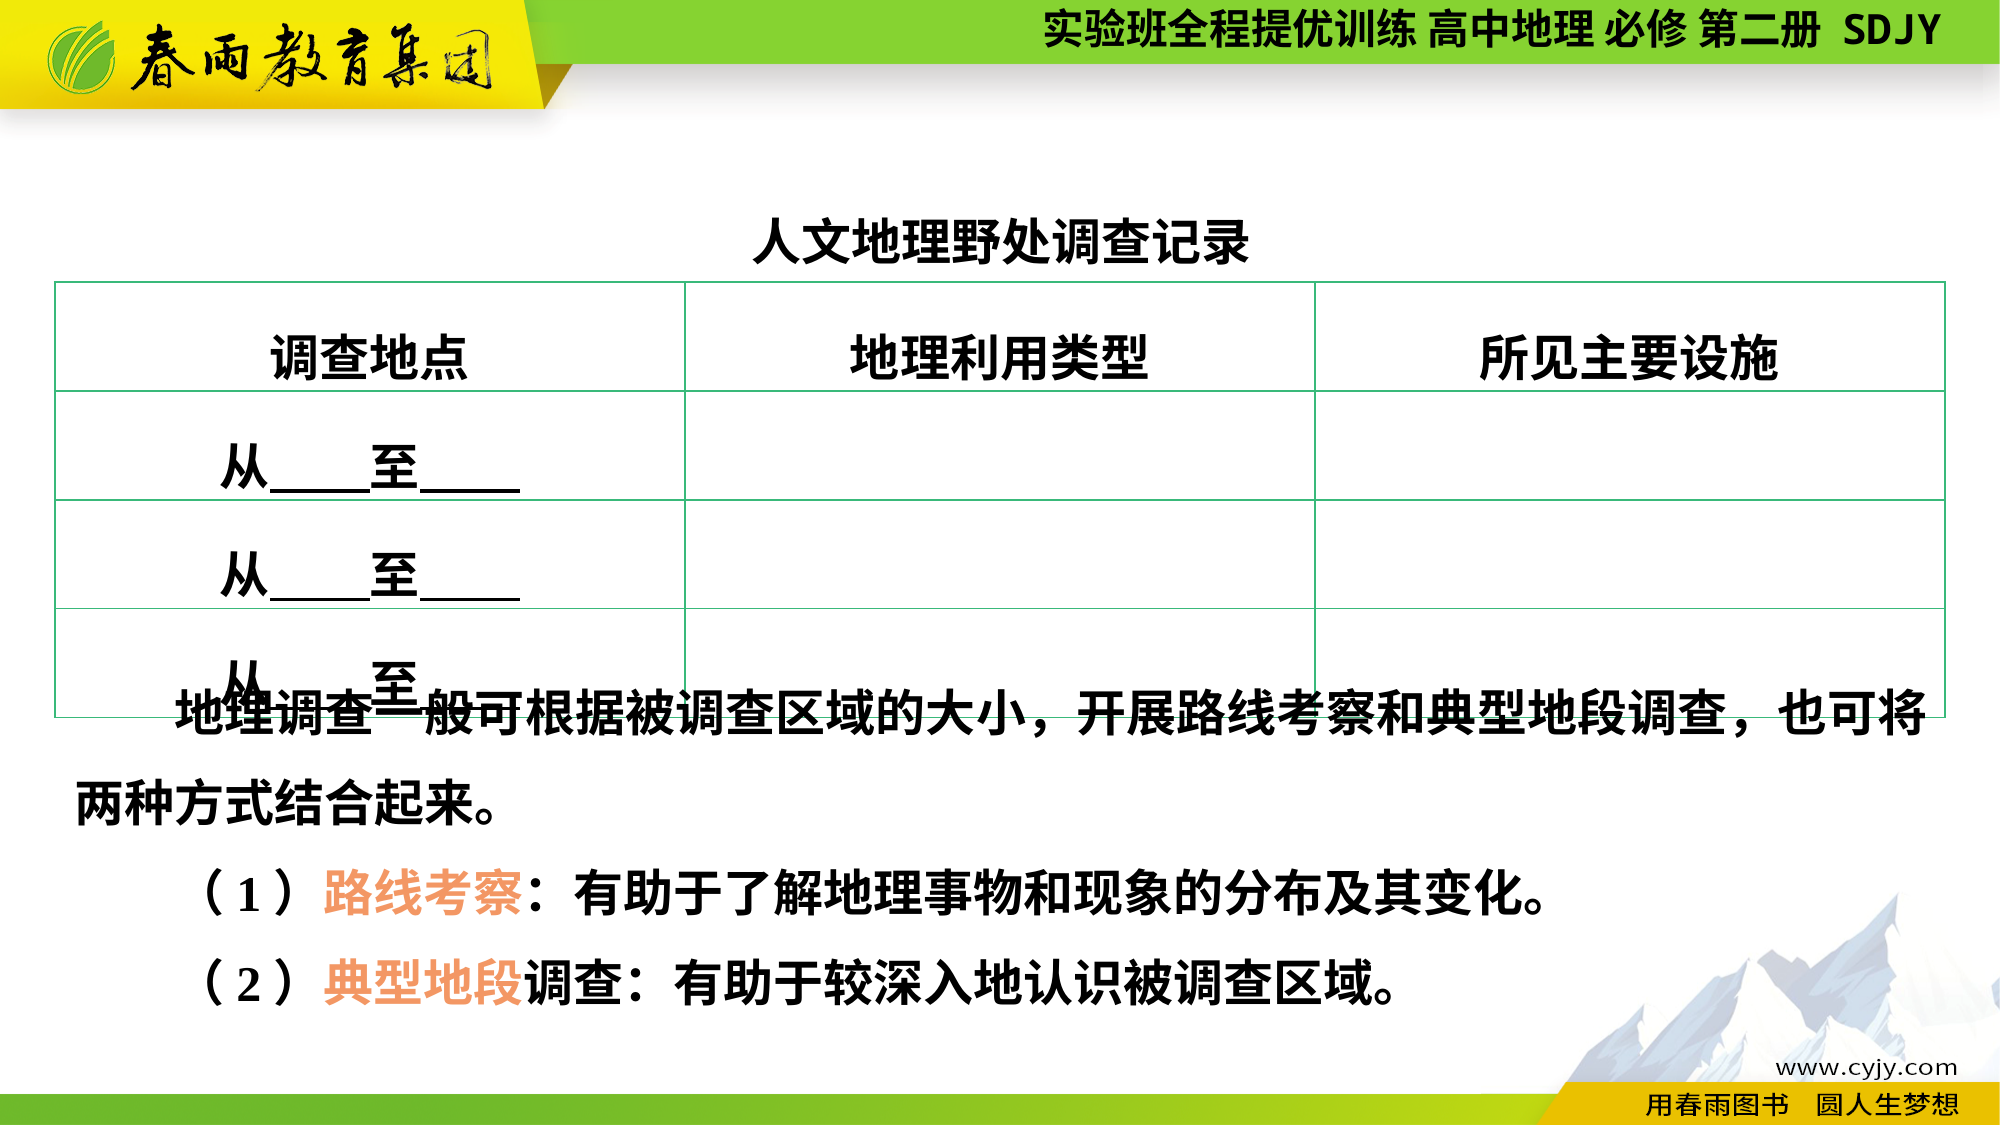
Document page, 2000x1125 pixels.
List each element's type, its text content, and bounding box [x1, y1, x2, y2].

picture [0, 0, 2000, 1125]
table_cell [686, 392, 1314, 499]
table_cell 从 至 [56, 501, 684, 608]
table_cell 从 至 [56, 392, 684, 499]
table_cell [1316, 501, 1944, 608]
table_cell [686, 609, 1314, 644]
text_box 地理调查一般可根据被调查区域的大小，开展路线考察和典型地段调查，也可将两种方式结合起来。 （1）路线考察：有助于了解地理事物和现象的分布及其变化。 （2）典型地段调查：有助于较深入地认识被调查区域。 [59, 644, 1944, 1020]
table_cell [686, 501, 1314, 608]
table_cell [1316, 392, 1944, 499]
table_cell [1316, 609, 1944, 644]
table_header 调查地点 [56, 283, 684, 390]
table_cell 从 至 [56, 609, 684, 717]
table_header 所见主要设施 [1316, 283, 1944, 390]
list 人文地理野处调查记录 [59, 172, 1944, 268]
table_header 地理利用类型 [686, 283, 1314, 390]
